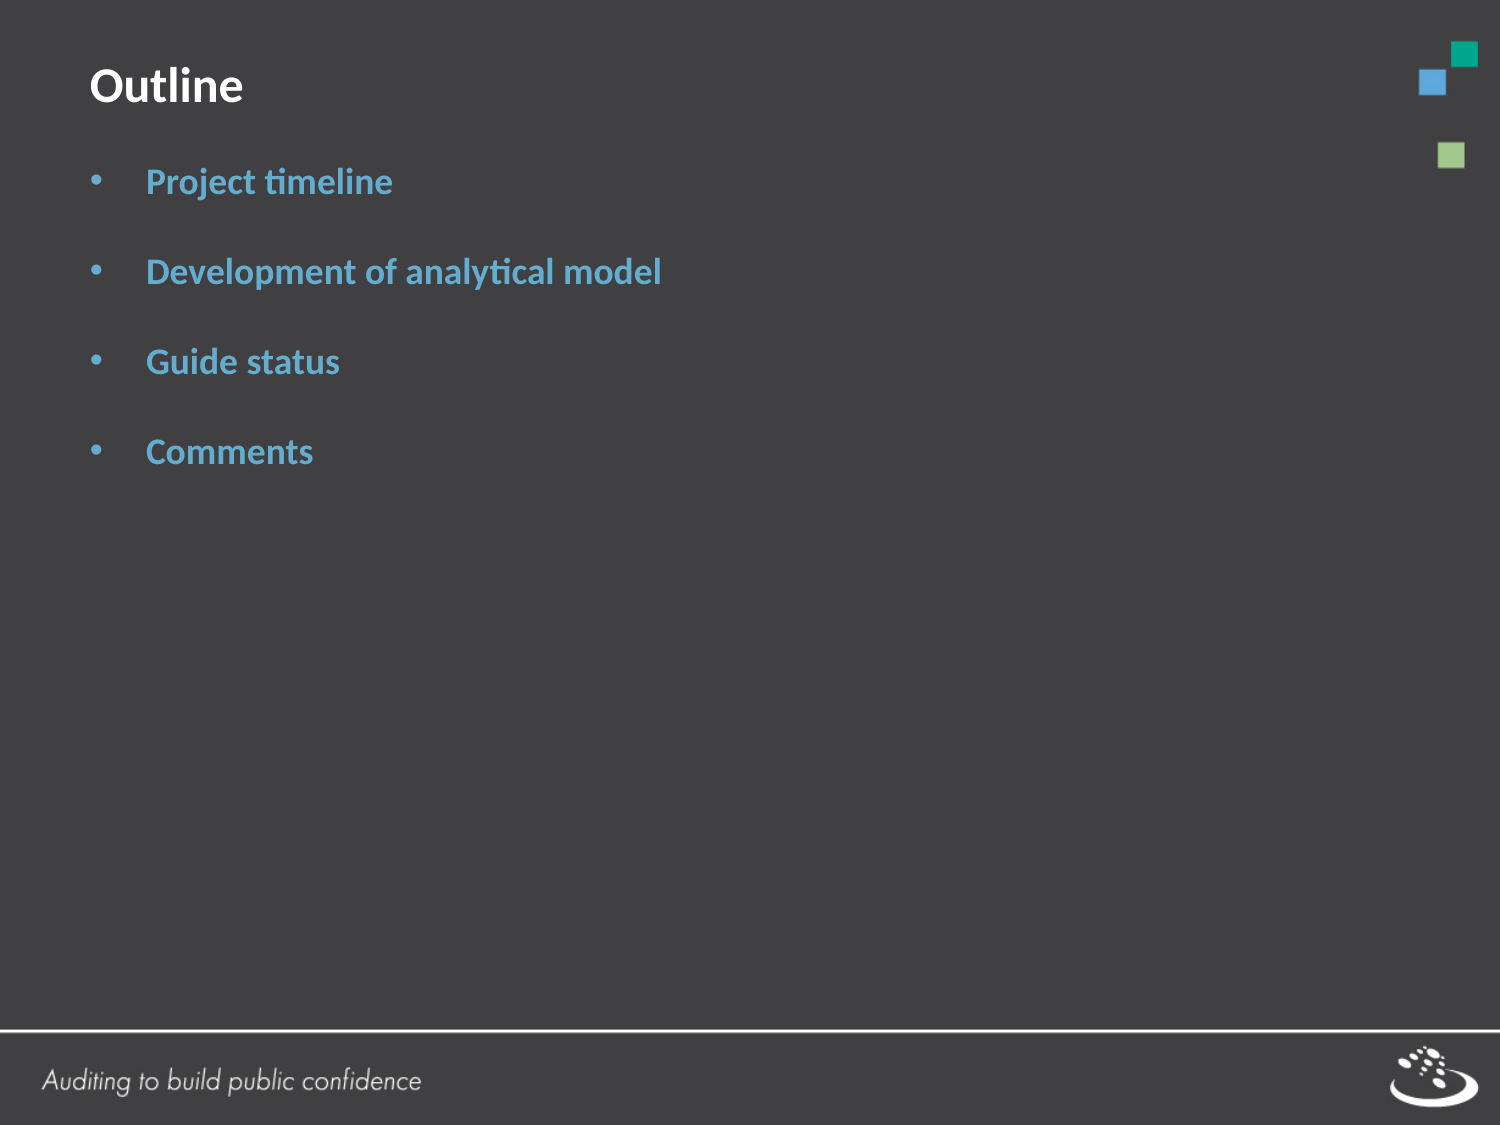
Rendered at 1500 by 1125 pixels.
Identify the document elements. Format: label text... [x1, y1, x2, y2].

picture [0, 0, 1500, 1125]
title Outline [75, 45, 1388, 125]
list Project timeline Development of analytical model Guide status Comments [75, 149, 1425, 1005]
